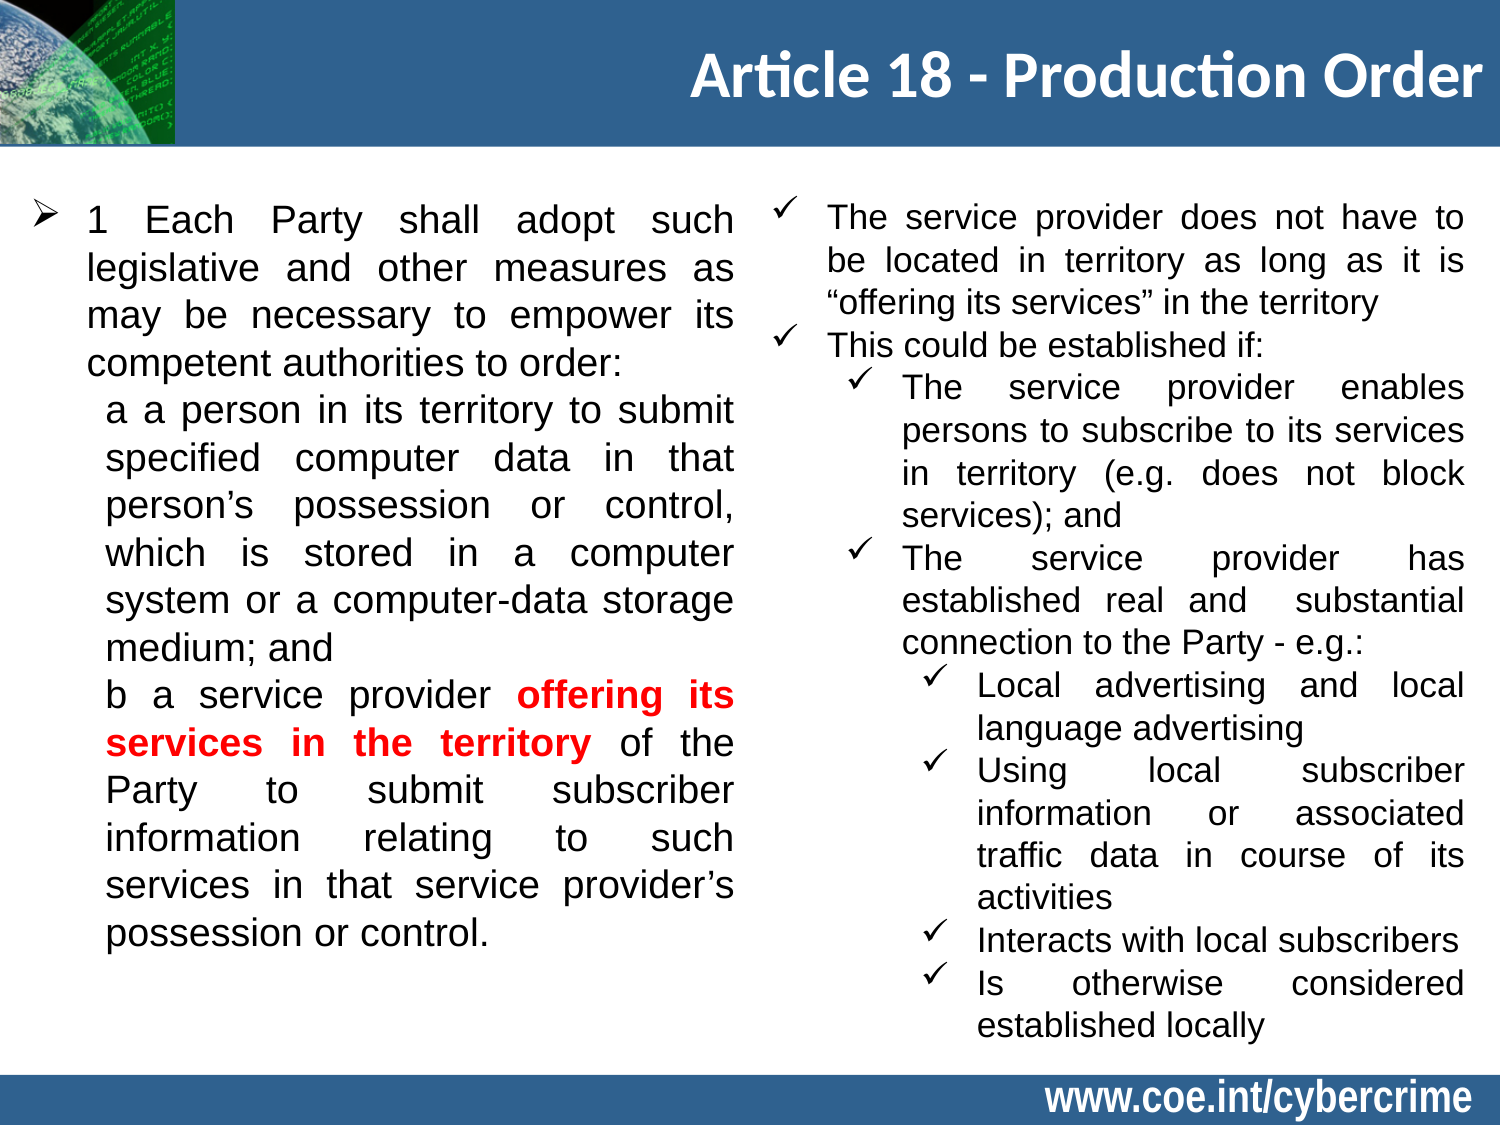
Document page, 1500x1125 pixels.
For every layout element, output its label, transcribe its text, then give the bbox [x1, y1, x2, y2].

text_box [0, 1073, 1030, 1125]
picture [0, 0, 175, 144]
text_box Article 18 - Production Order [177, 0, 1500, 149]
text_box The service provider does not have to be located in territory as long as it is “offering its services” in the territory This could be established if: The service provider enables persons to subscribe to its services in territory (e.g. does not block services); and The service provider has established real and substantial connection to the Party - e.g.: Local advertising and local language advertising Using local subscriber information or associated traffic data in course of its activities Interacts with local subscribers Is otherwise considered established locally [755, 186, 1480, 1053]
text_box www.coe.int/cybercrime [1030, 1059, 1500, 1125]
text_box 1 Each Party shall adopt such legislative and other measures as may be necessary to empower its competent authorities to order: a a person in its territory to submit specified computer data in that person’s possession or control, which is stored in a computer system or a computer-data storage medium; and b a service provider offering its services in the territory of the Party to submit subscriber information relating to such services in that service provider’s possession or control. [15, 186, 750, 962]
